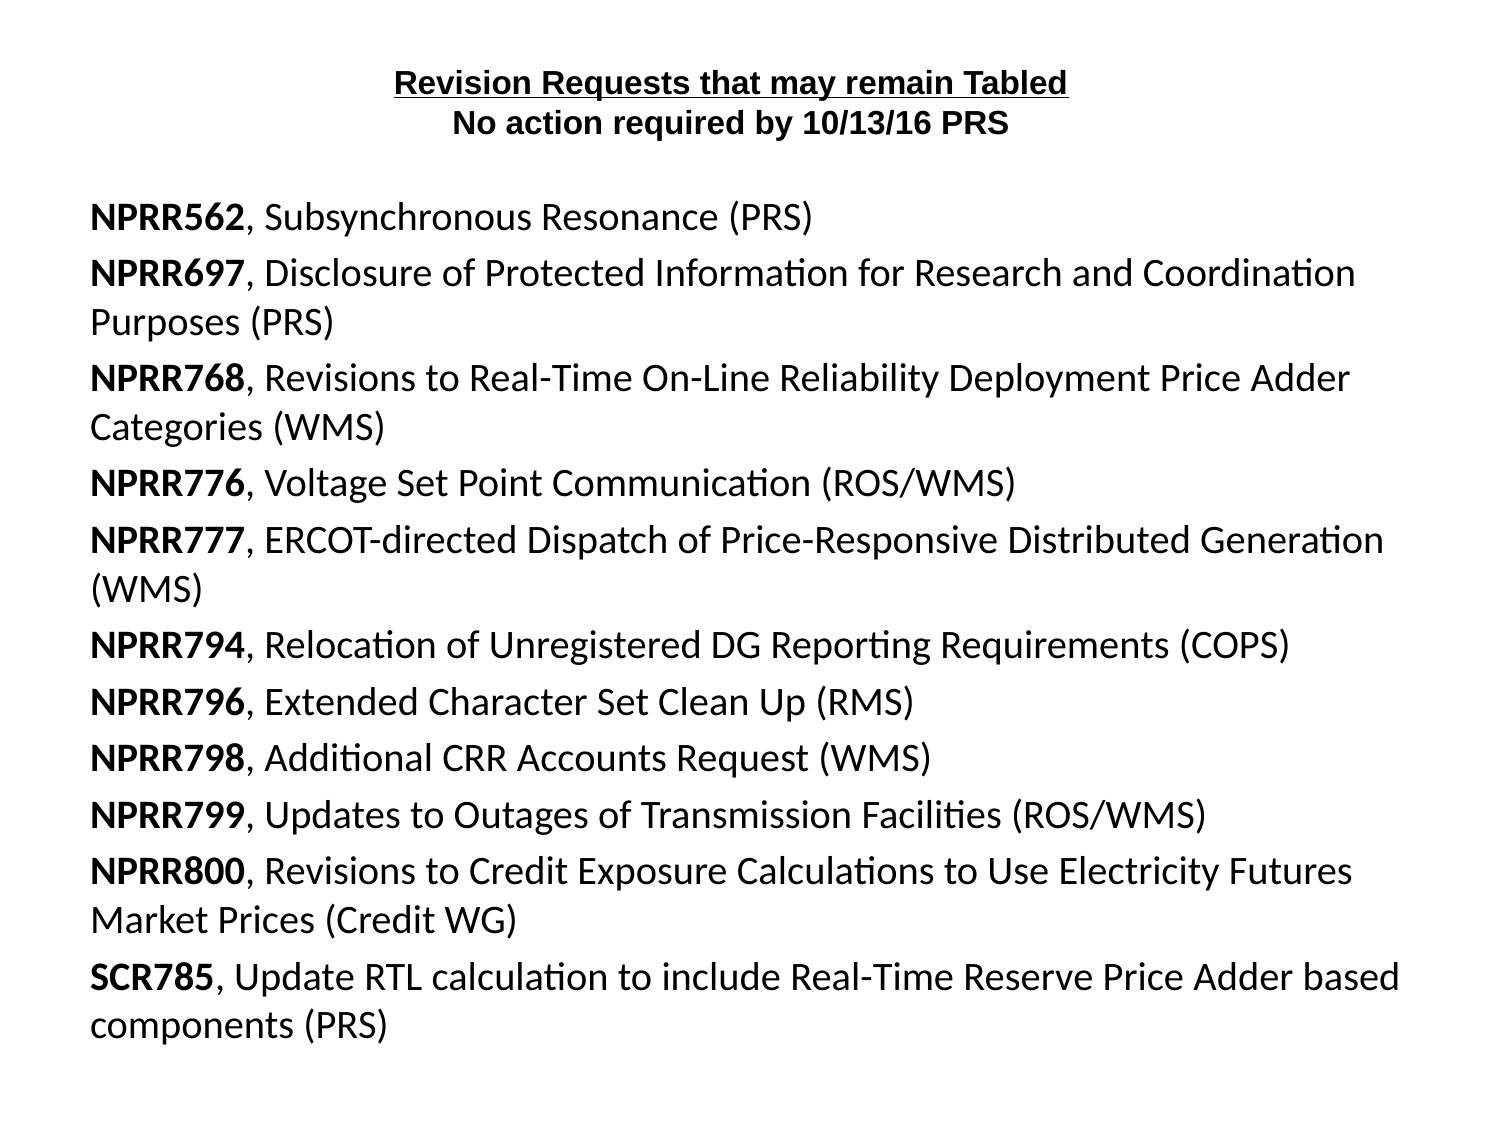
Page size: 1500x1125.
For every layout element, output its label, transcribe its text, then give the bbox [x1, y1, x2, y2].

subtitle NPRR562, Subsynchronous Resonance (PRS) NPRR697, Disclosure of Protected Information for Research and Coordination Purposes (PRS) NPRR768, Revisions to Real-Time On-Line Reliability Deployment Price Adder Categories (WMS) NPRR776, Voltage Set Point Communication (ROS/WMS) NPRR777, ERCOT-directed Dispatch of Price-Responsive Distributed Generation (WMS) NPRR794, Relocation of Unregistered DG Reporting Requirements (COPS) NPRR796, Extended Character Set Clean Up (RMS) NPRR798, Additional CRR Accounts Request (WMS) NPRR799, Updates to Outages of Transmission Facilities (ROS/WMS) NPRR800, Revisions to Credit Exposure Calculations to Use Electricity Futures Market Prices (Credit WG) SCR785, Update RTL calculation to include Real-Time Reserve Price Adder based components (PRS) [75, 149, 1438, 1063]
title Revision Requests that may remain Tabled No action required by 10/13/16 PRS [75, 62, 1388, 149]
